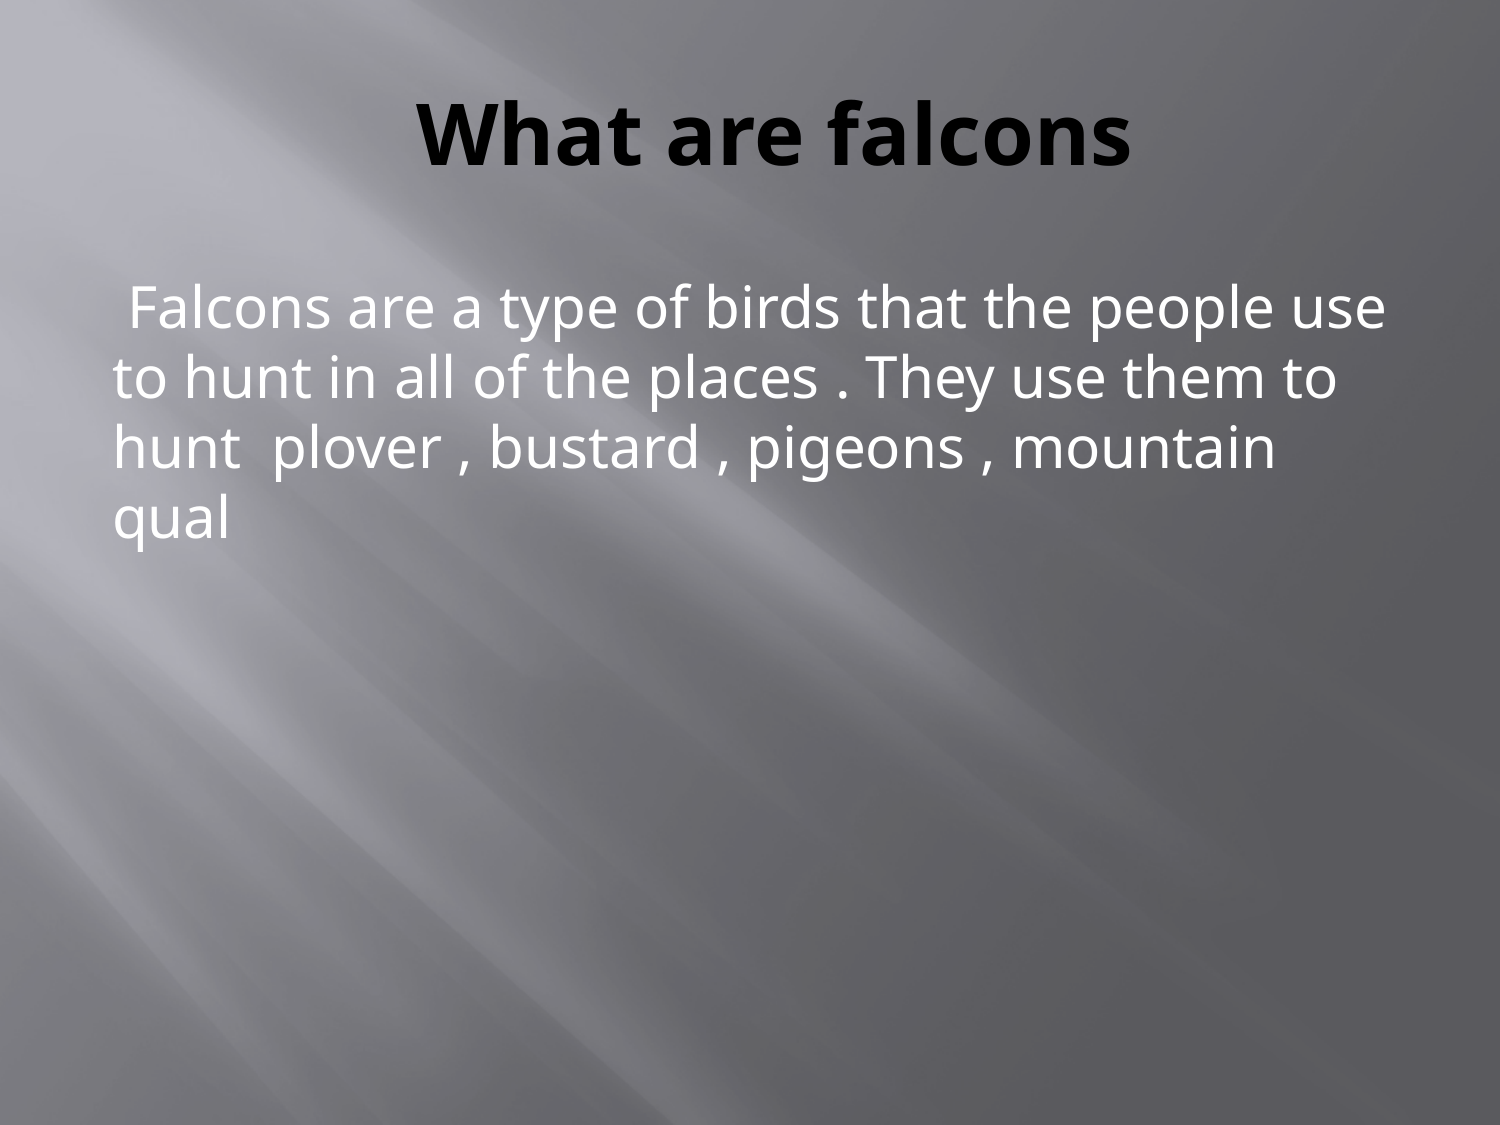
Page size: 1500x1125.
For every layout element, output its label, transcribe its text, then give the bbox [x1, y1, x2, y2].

list Falcons are a type of birds that the people use to hunt in all of the places . They use them to hunt plover , bustard , pigeons , mountain qual [75, 262, 1425, 1035]
title What are falcons [99, 37, 1450, 225]
